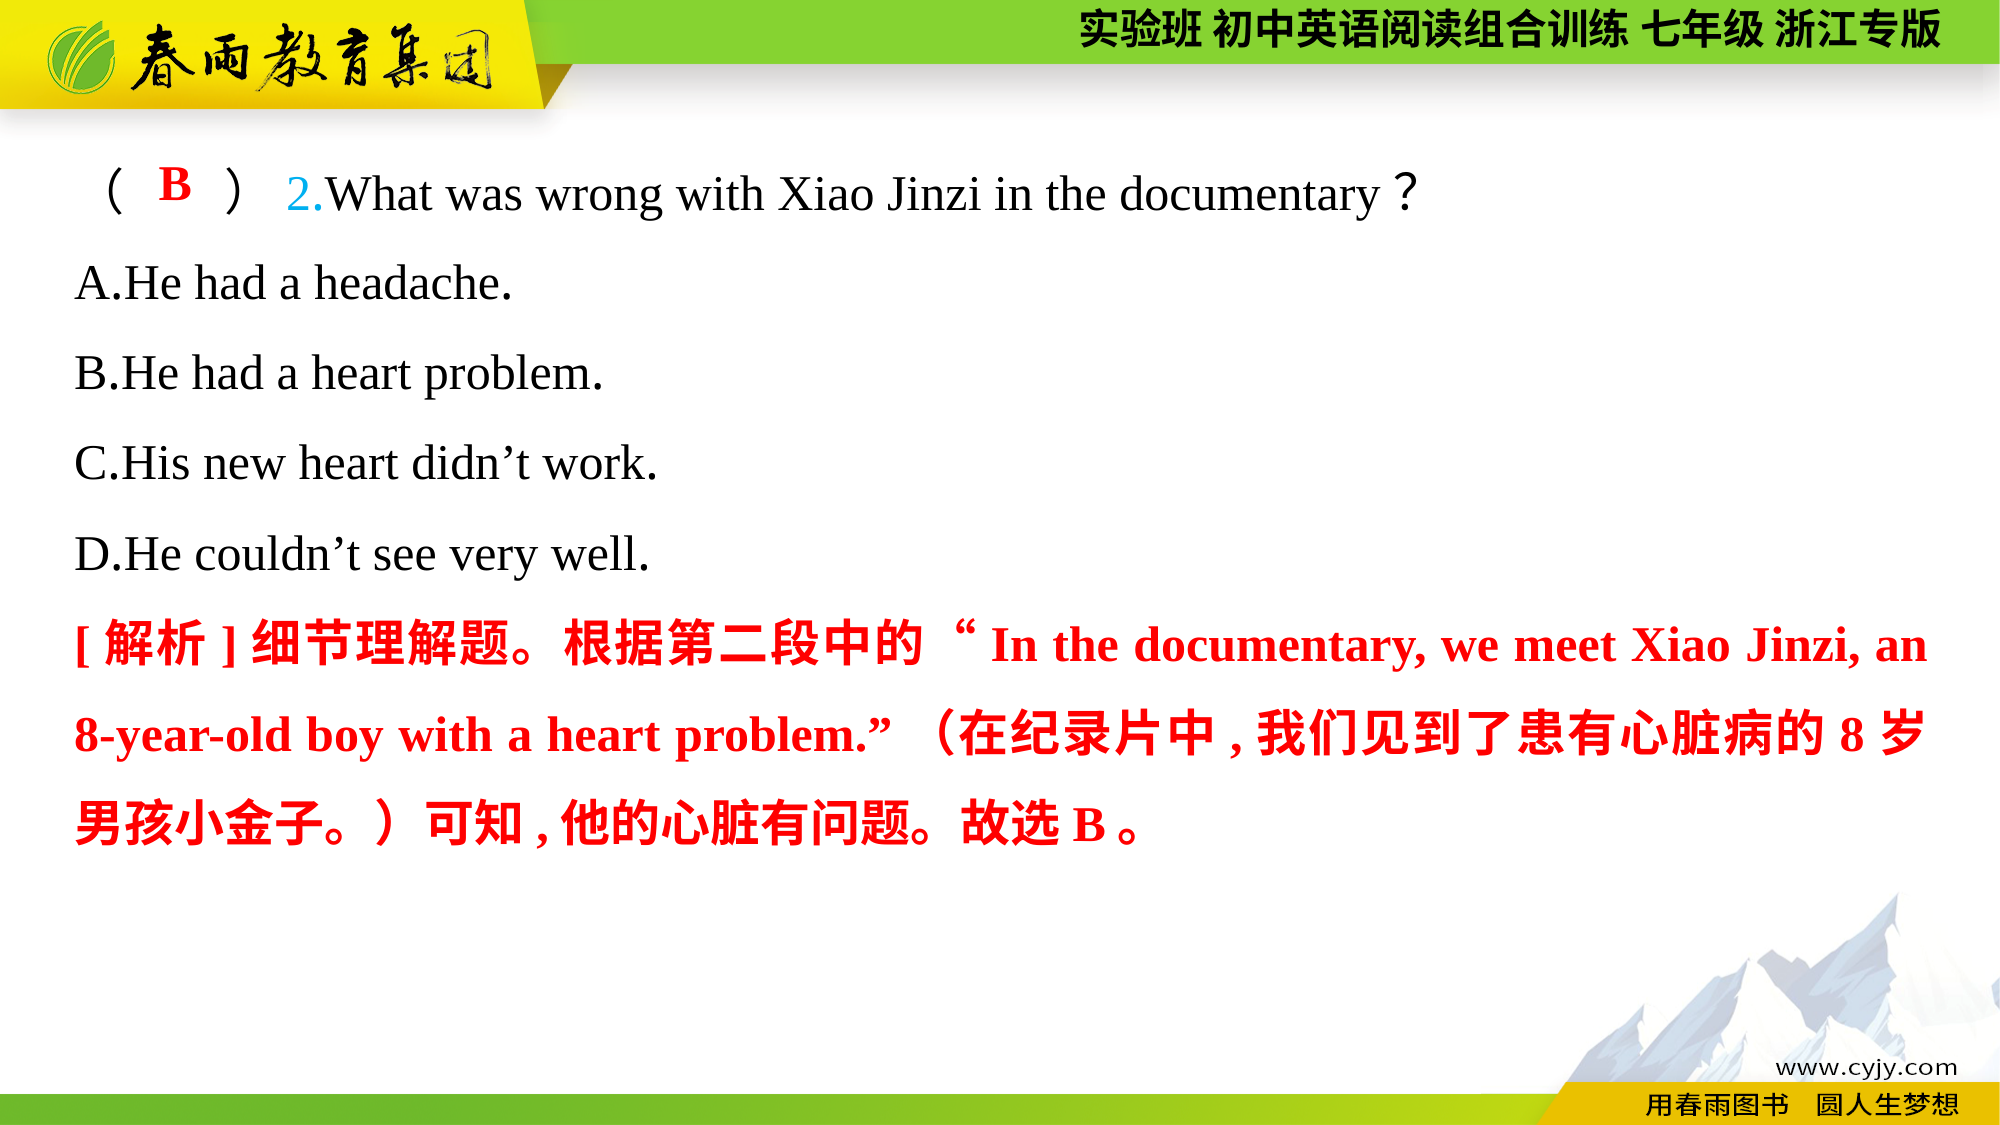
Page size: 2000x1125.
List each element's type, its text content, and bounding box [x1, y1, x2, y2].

picture [0, 0, 2000, 1125]
text_box B [143, 142, 207, 218]
text_box [解析]细节理解题。根据第二段中的“In the documentary, we meet Xiao Jinzi, an 8-year-old boy with a heart problem.”（在纪录片中,我们见到了患有心脏病的8岁男孩小金子。）可知,他的心脏有问题。故选B。 [59, 574, 1944, 860]
list （ ）2.What was wrong with Xiao Jinzi in the documentary？ A.He had a headache. B.He had a heart problem. C.His new heart didn’t work. D.He couldn’t see very well. [59, 122, 1944, 574]
